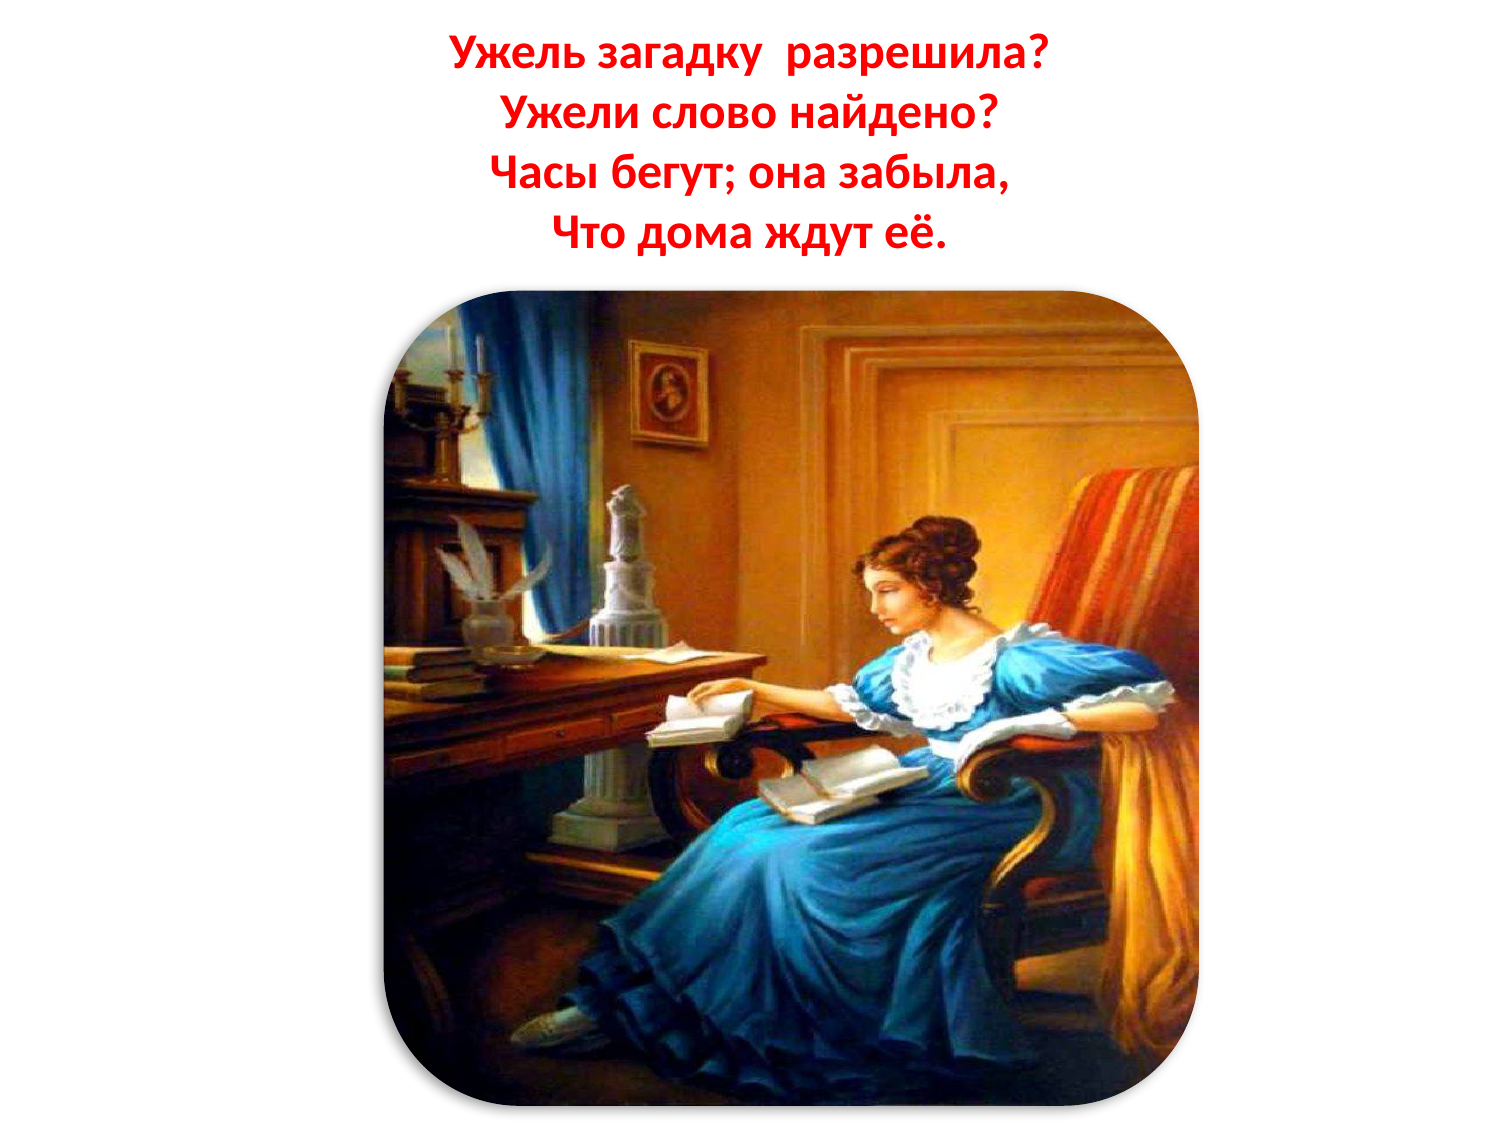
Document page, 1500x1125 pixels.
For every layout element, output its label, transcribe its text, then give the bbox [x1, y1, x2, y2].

title Ужель загадку разрешила? Ужели слово найдено? Часы бегут; она забыла, Что дома ждут её. [75, 45, 1425, 233]
picture [383, 290, 1200, 1107]
